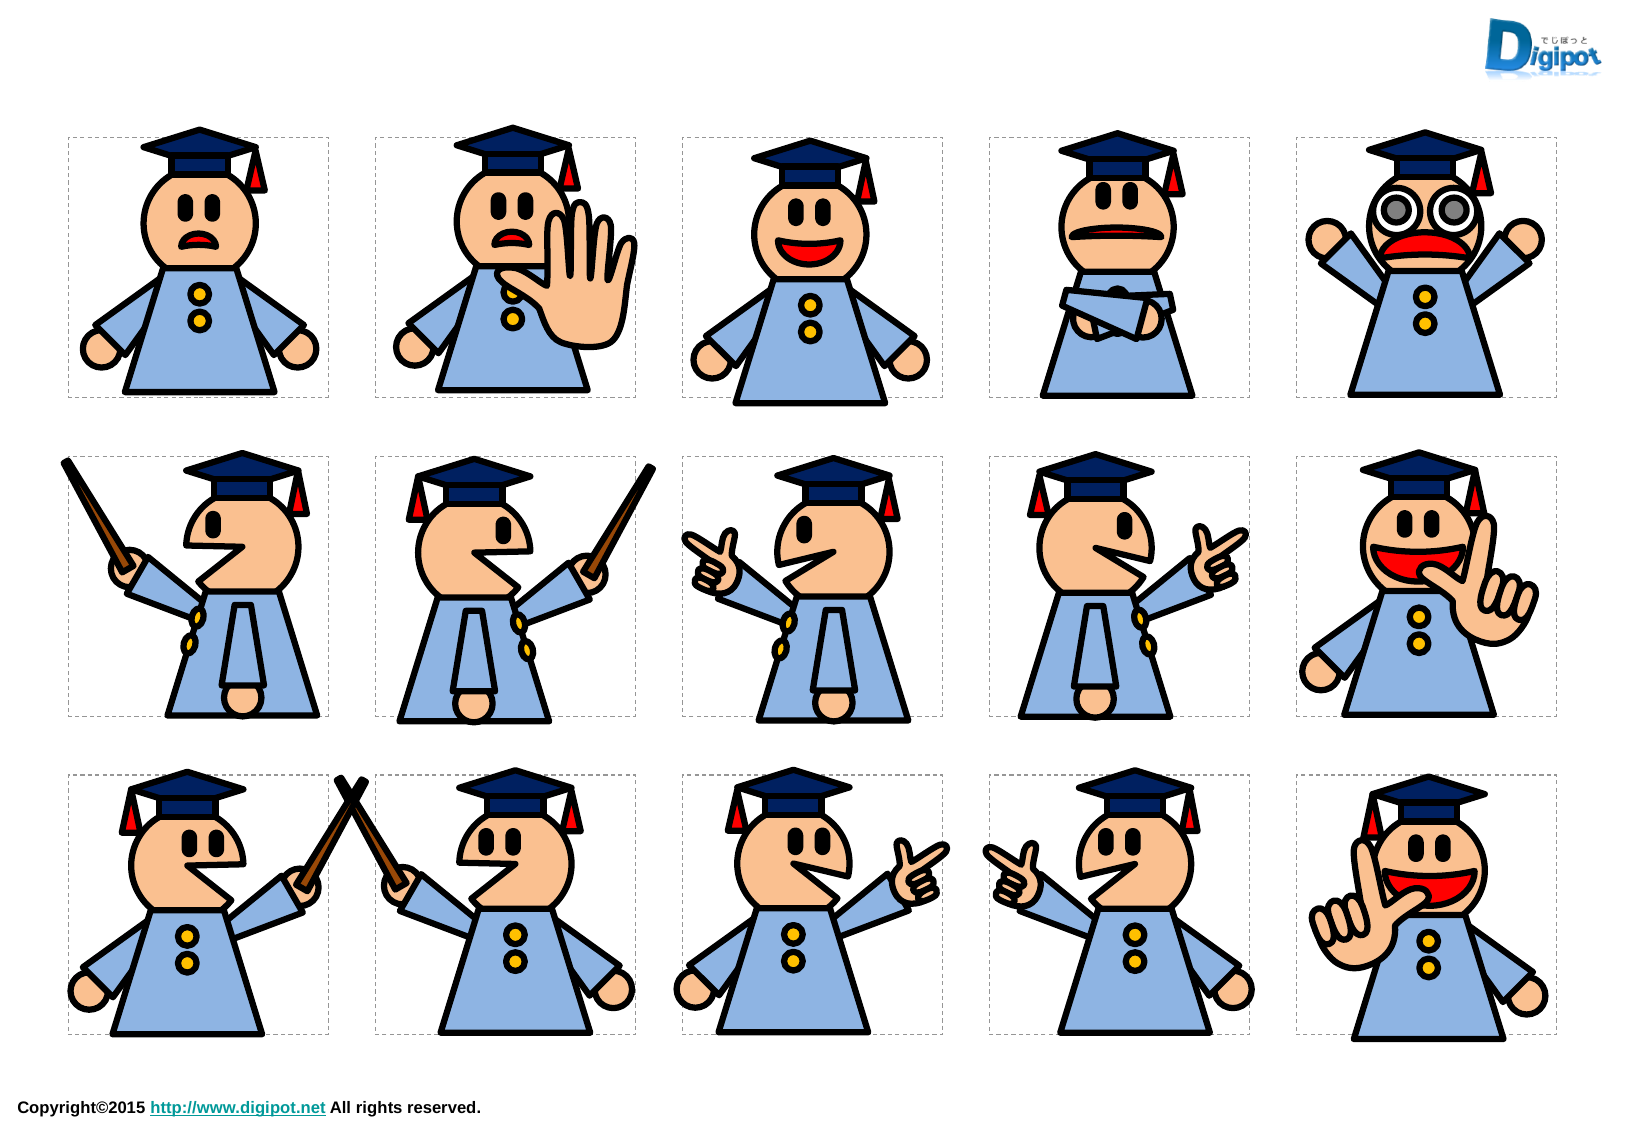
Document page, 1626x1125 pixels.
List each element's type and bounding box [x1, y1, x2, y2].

text_box [693, 140, 928, 404]
text_box [981, 769, 1252, 1033]
text_box [363, 769, 633, 1033]
text_box [679, 457, 909, 721]
text_box [70, 771, 340, 1035]
picture [1485, 18, 1602, 82]
text_box [1020, 453, 1252, 717]
text_box [1302, 452, 1539, 716]
text_box [395, 127, 635, 391]
text_box [1309, 776, 1546, 1040]
text_box [676, 769, 954, 1033]
text_box [399, 458, 627, 722]
text_box [90, 452, 318, 716]
text_box [1042, 132, 1193, 396]
text_box [82, 129, 317, 393]
text_box [1308, 132, 1543, 395]
